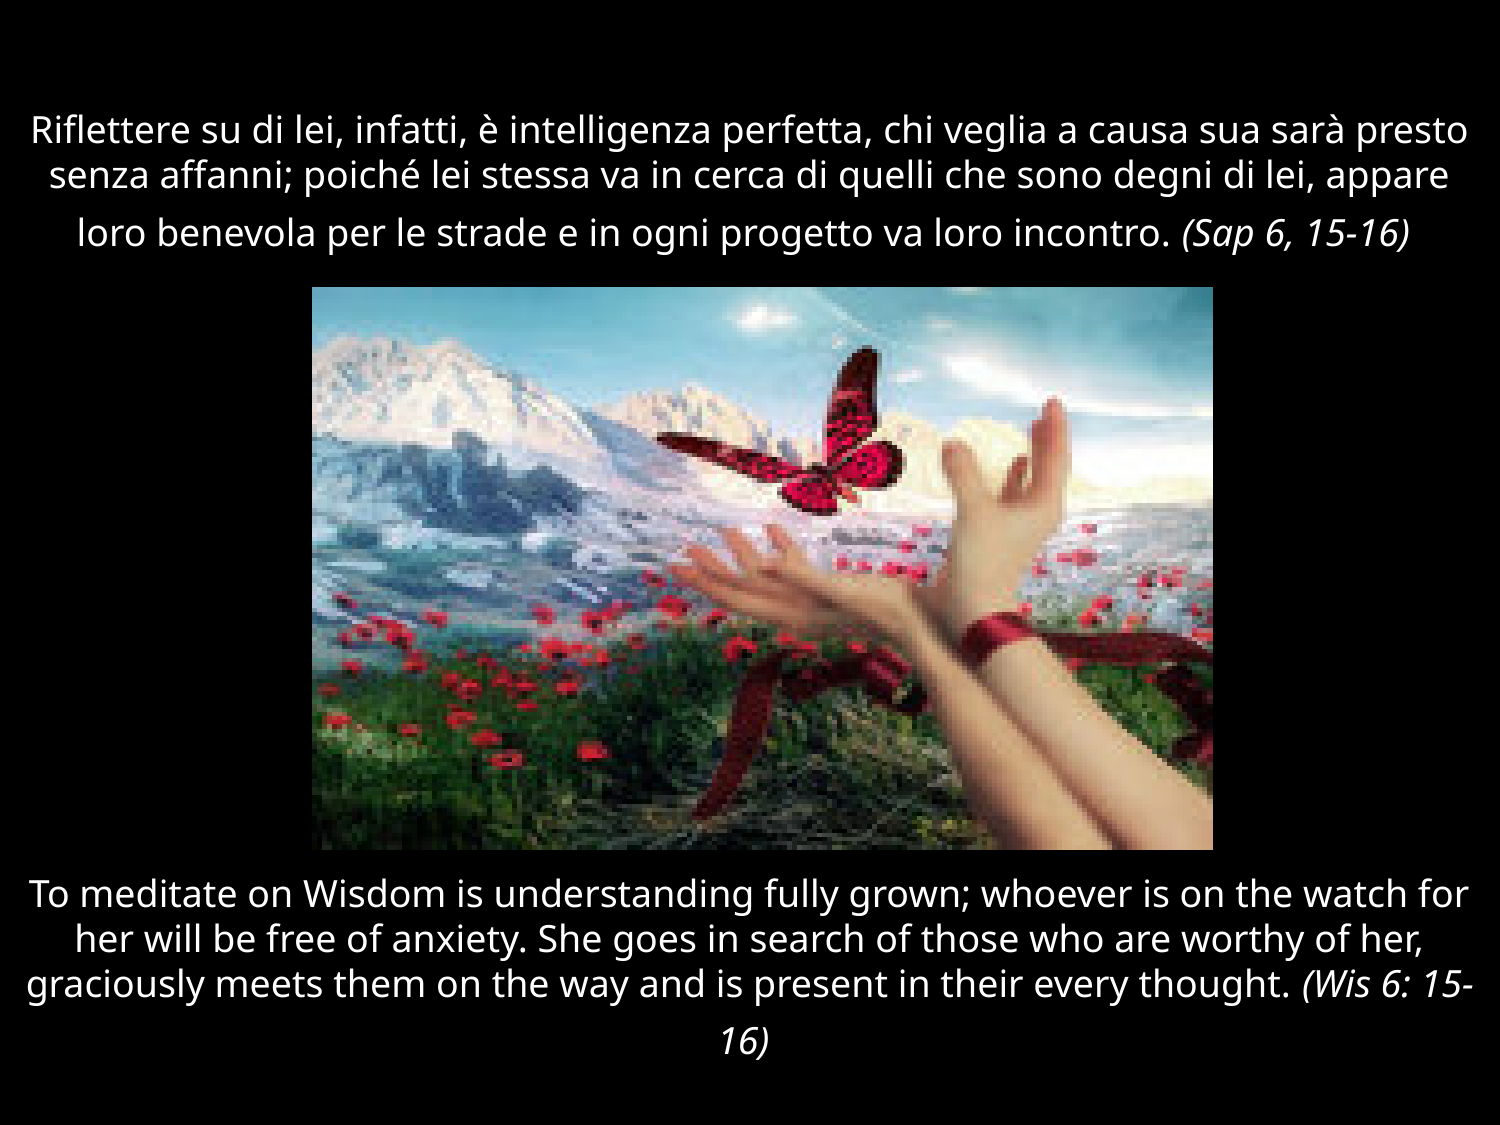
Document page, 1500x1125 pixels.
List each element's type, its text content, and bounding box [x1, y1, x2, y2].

title Riflettere su di lei, infatti, è intelligenza perfetta, chi veglia a causa sua sarà presto senza affanni; poiché lei stessa va in cerca di quelli che sono degni di lei, appare loro benevola per le strade e in ogni progetto va loro incontro. (Sap 6, 15-16) [0, 87, 1500, 275]
text_box To meditate on Wisdom is understanding fully grown; whoever is on the watch for her will be free of anxiety. She goes in search of those who are worthy of her, graciously meets them on the way and is present in their every thought. (Wis 6: 15-16) [0, 862, 1500, 1073]
picture [312, 287, 1213, 850]
